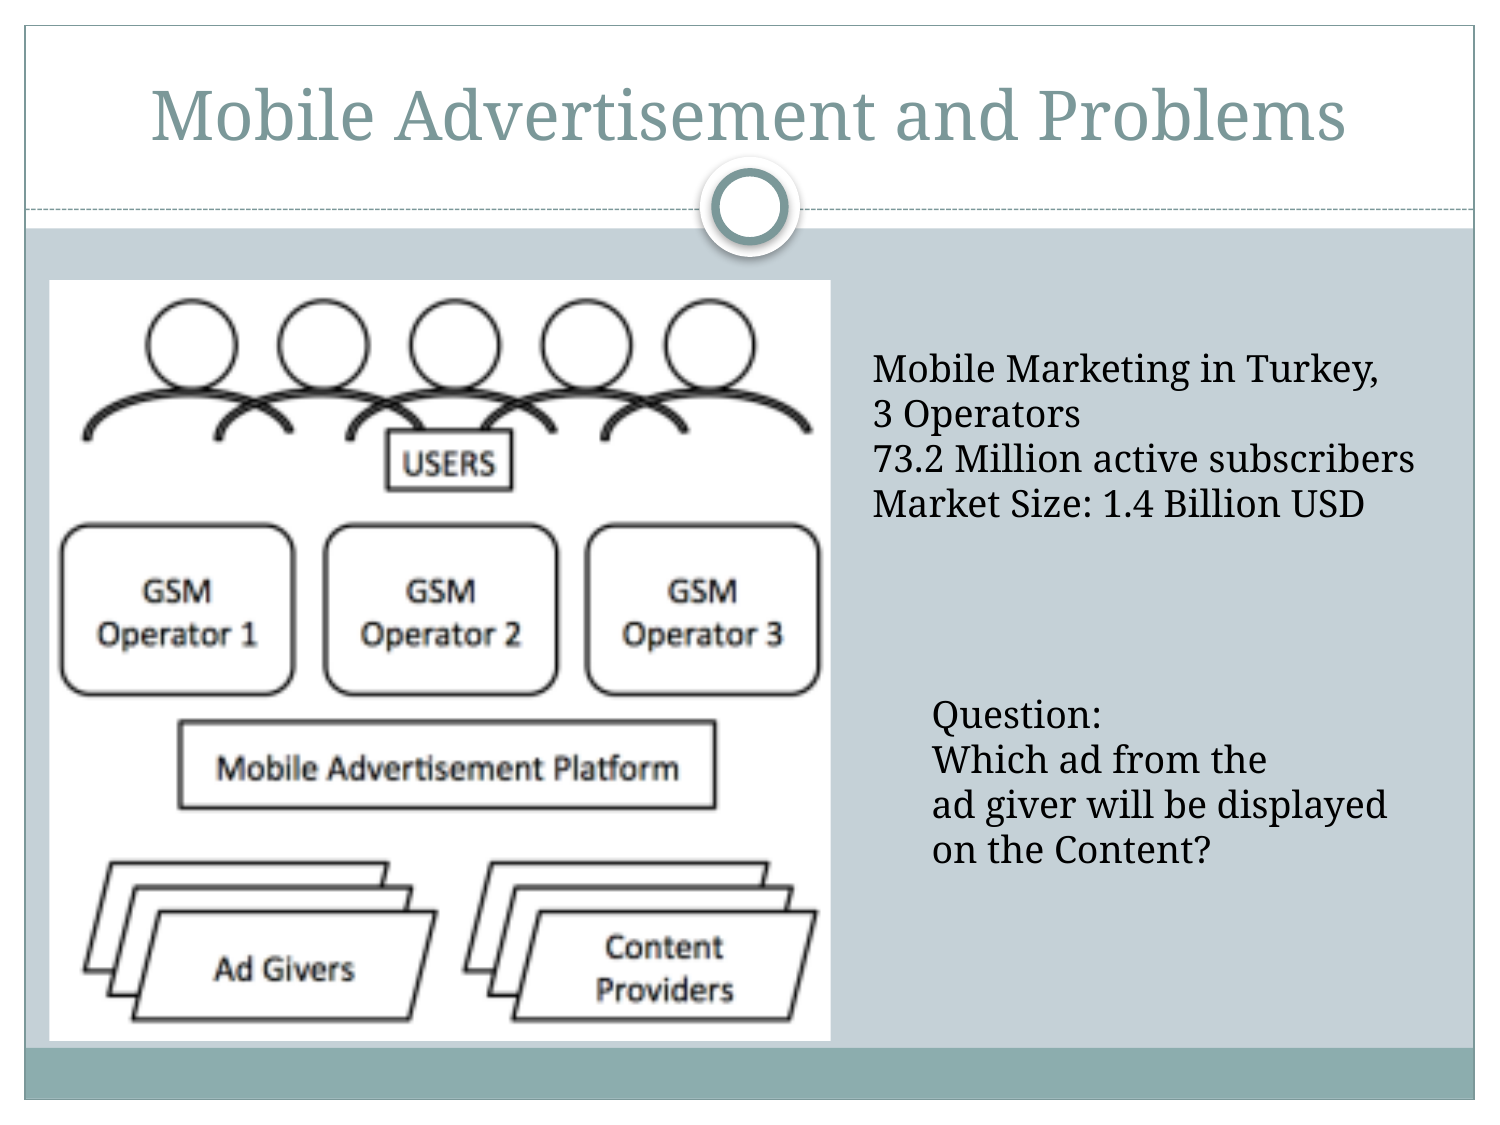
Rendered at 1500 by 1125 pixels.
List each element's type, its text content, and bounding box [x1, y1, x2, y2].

text_box Mobile Marketing in Turkey, 3 Operators 73.2 Million active subscribers Market Size: 1.4 Billion USD [857, 337, 1431, 623]
title Mobile Advertisement and Problems [49, 37, 1450, 162]
text_box Question: Which ad from the ad giver will be displayed on the Content? [916, 683, 1404, 879]
picture [49, 280, 831, 1041]
